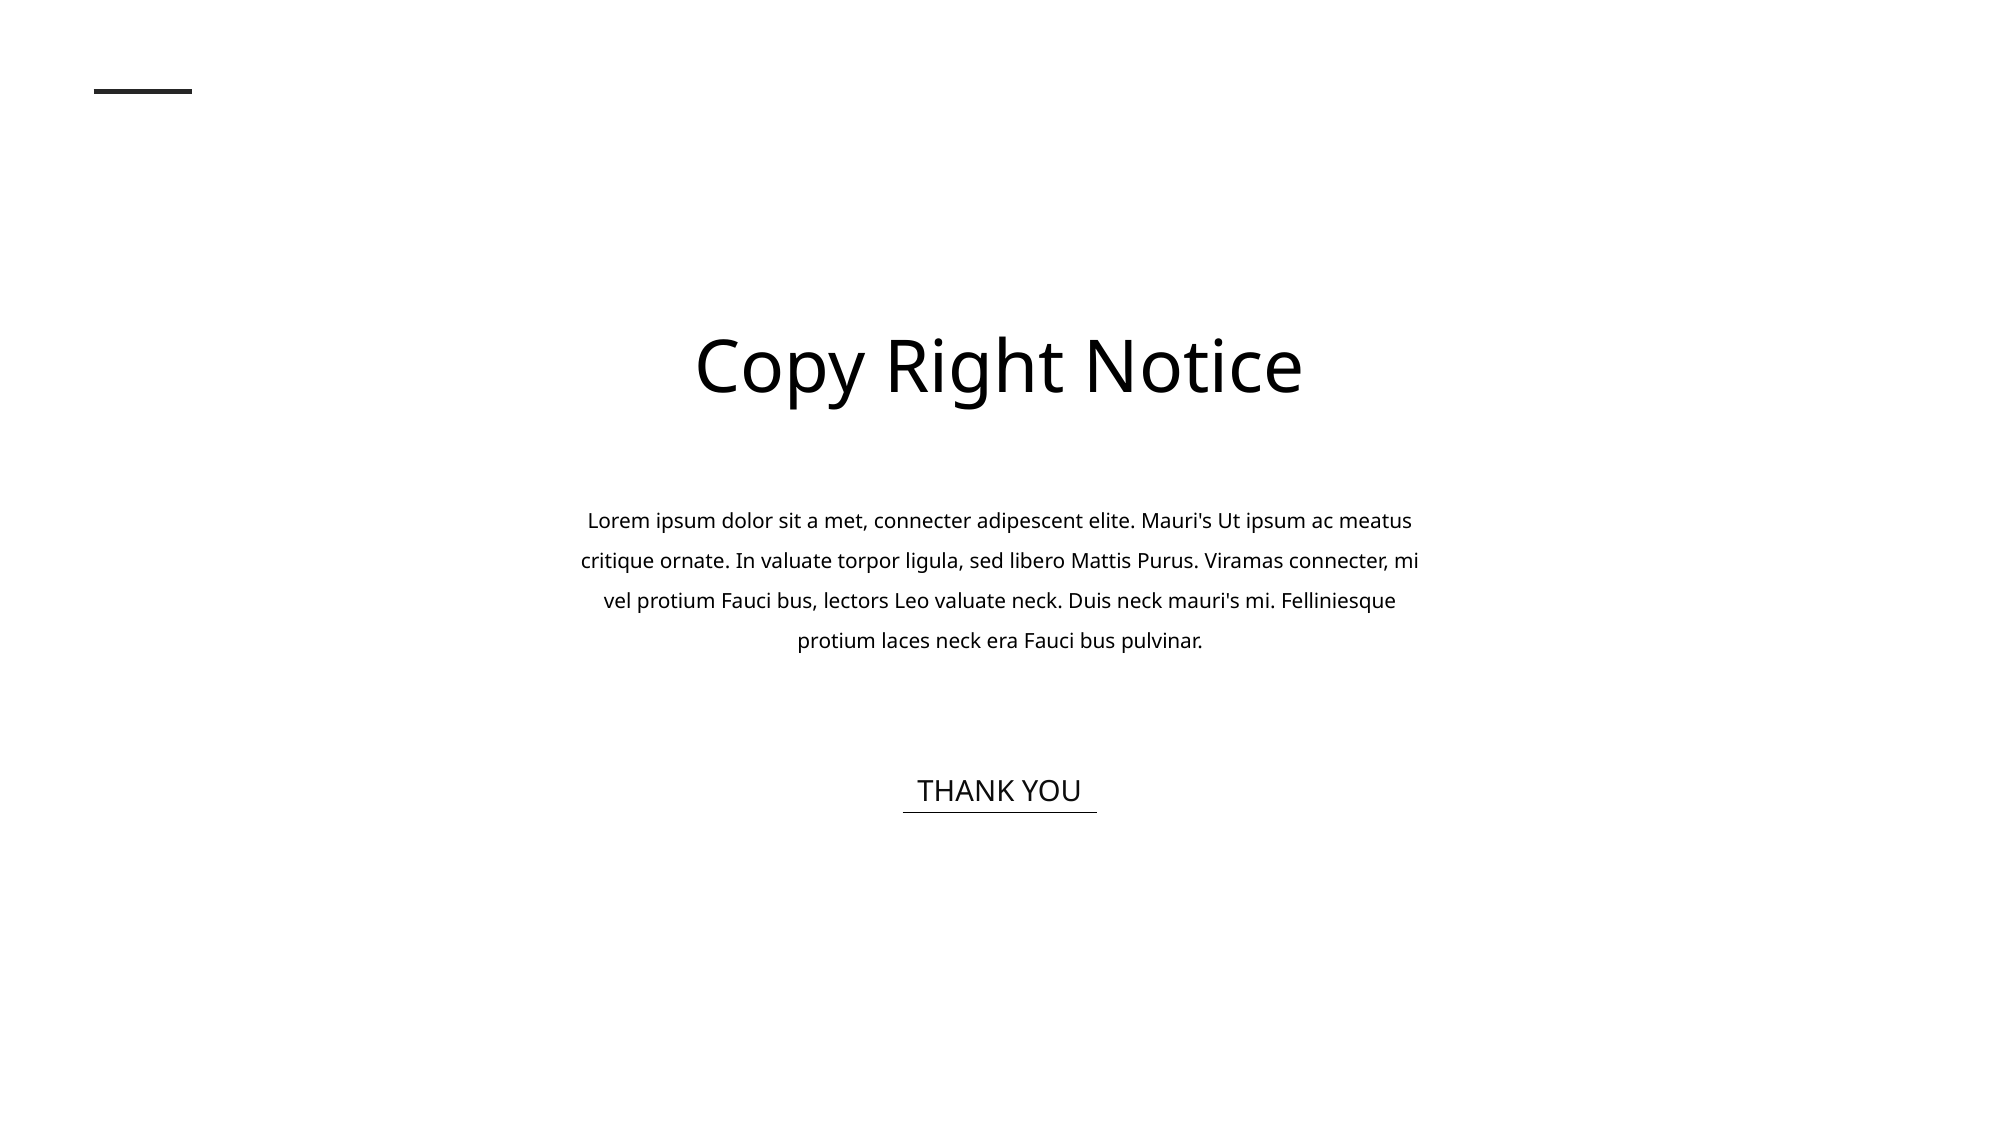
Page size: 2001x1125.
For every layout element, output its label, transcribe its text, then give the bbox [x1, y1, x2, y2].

text_box Copy Right Notice [645, 312, 1355, 415]
text_box Lorem ipsum dolor sit a met, connecter adipescent elite. Mauri's Ut ipsum ac meatus critique ornate. In valuate torpor ligula, sed libero Mattis Purus. Viramas connecter, mi vel protium Fauci bus, lectors Leo valuate neck. Duis neck mauri's mi. Felliniesque protium laces neck era Fauci bus pulvinar. [552, 485, 1448, 661]
text_box THANK YOU [881, 750, 1119, 815]
